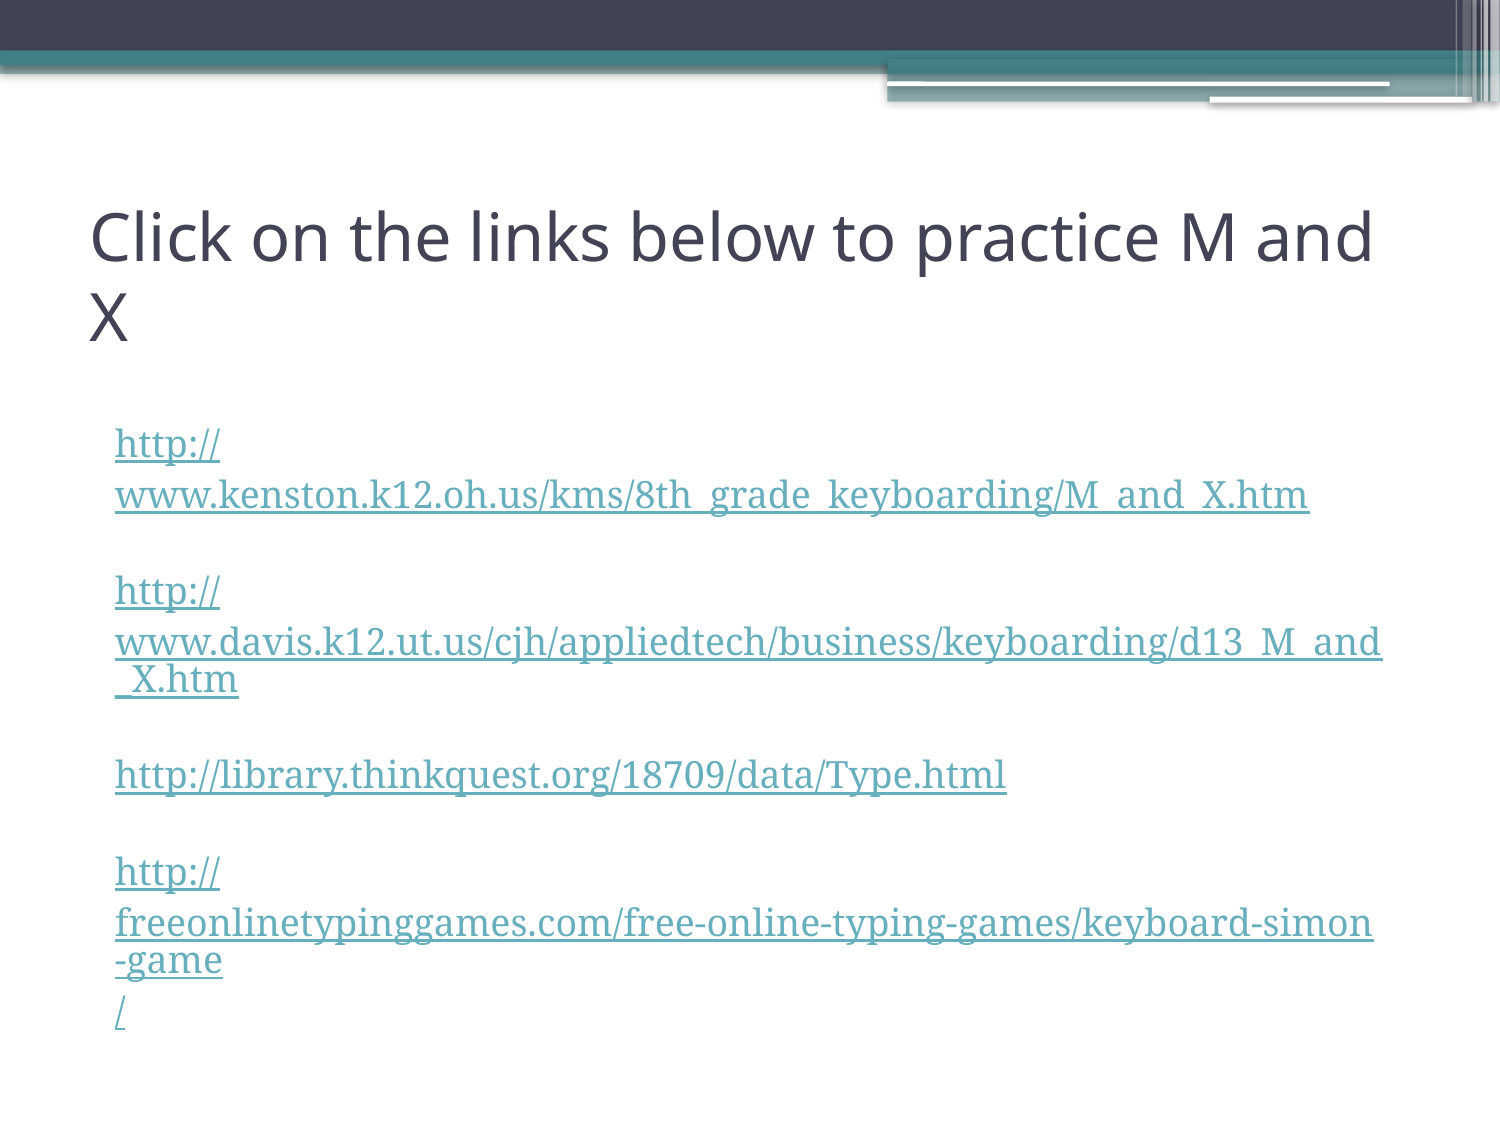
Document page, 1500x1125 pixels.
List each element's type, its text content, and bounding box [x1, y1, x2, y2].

title Click on the links below to practice M and X [75, 187, 1425, 363]
text_box http://www.kenston.k12.oh.us/kms/8th_grade_keyboarding/M_and_X.htm http://www.davis.k12.ut.us/cjh/appliedtech/business/keyboarding/d13_M_and_X.htm http://library.thinkquest.org/18709/data/Type.html http://freeonlinetypinggames.com/free-online-typing-games/keyboard-simon-game/ [99, 412, 1400, 1106]
